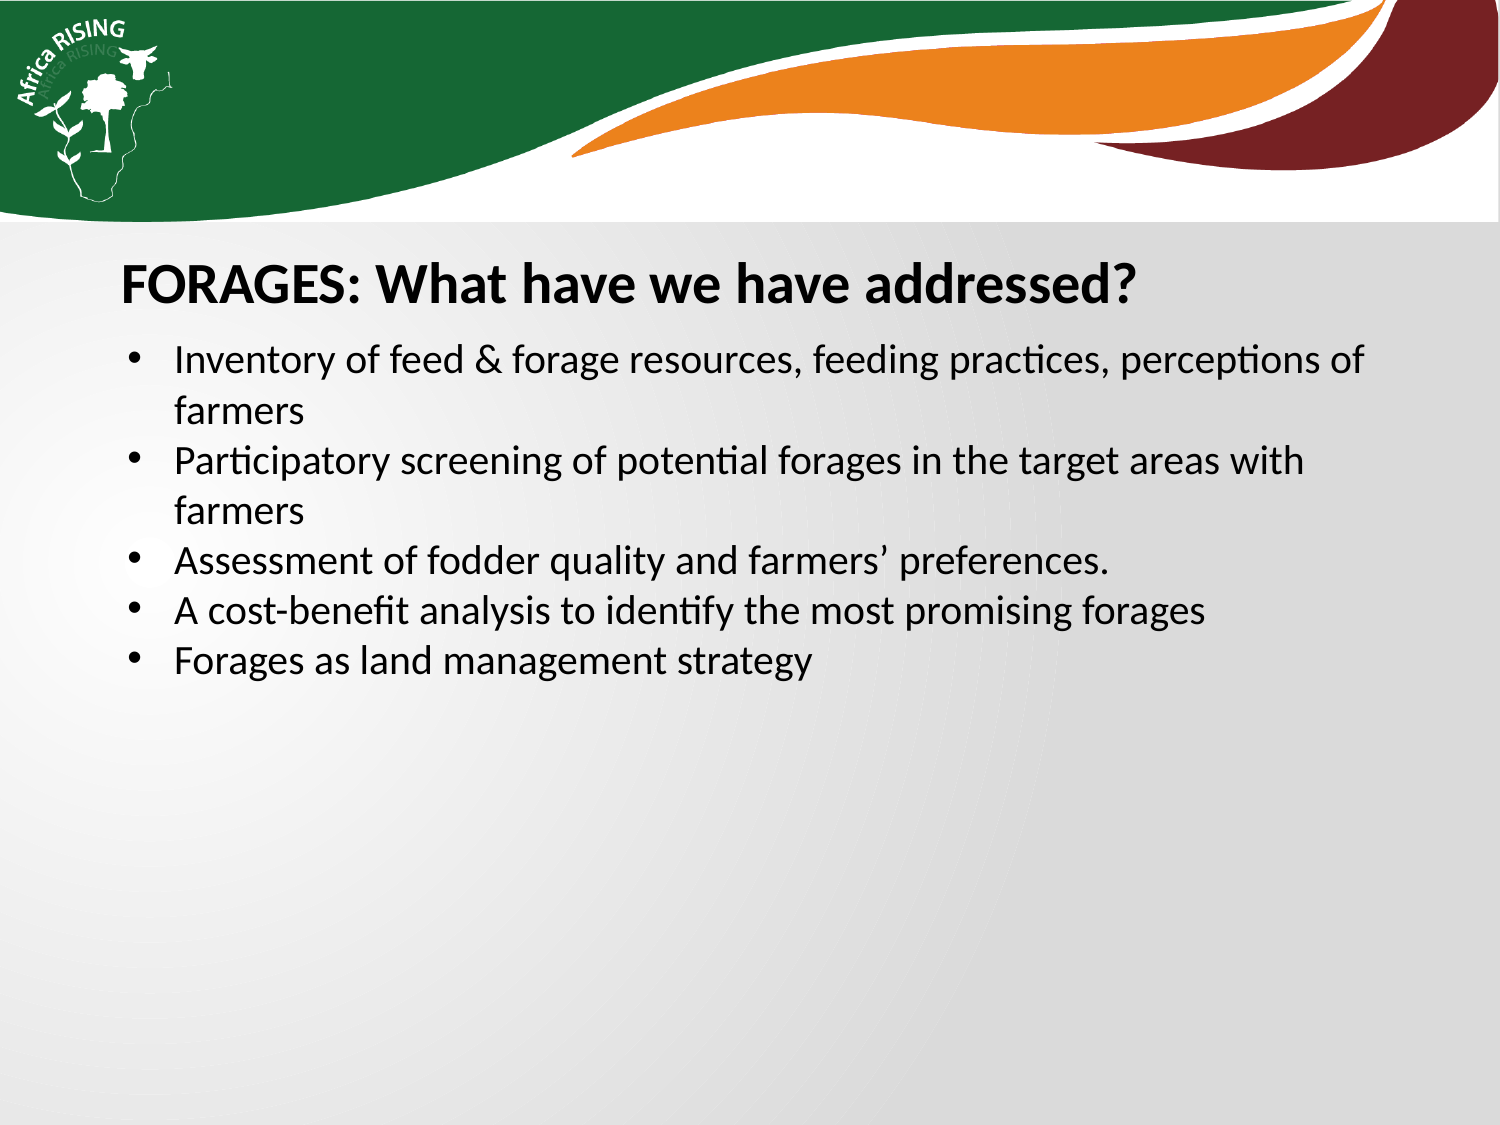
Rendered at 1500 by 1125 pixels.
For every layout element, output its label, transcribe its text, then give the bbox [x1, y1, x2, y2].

list FORAGES: What have we have addressed? [87, 237, 1363, 313]
text_box Inventory of feed & forage resources, feeding practices, perceptions of farmers Participatory screening of potential forages in the target areas with farmers Assessment of fodder quality and farmers’ preferences. A cost-benefit analysis to identify the most promising forages Forages as land management strategy [112, 324, 1438, 690]
picture [0, 0, 1499, 222]
